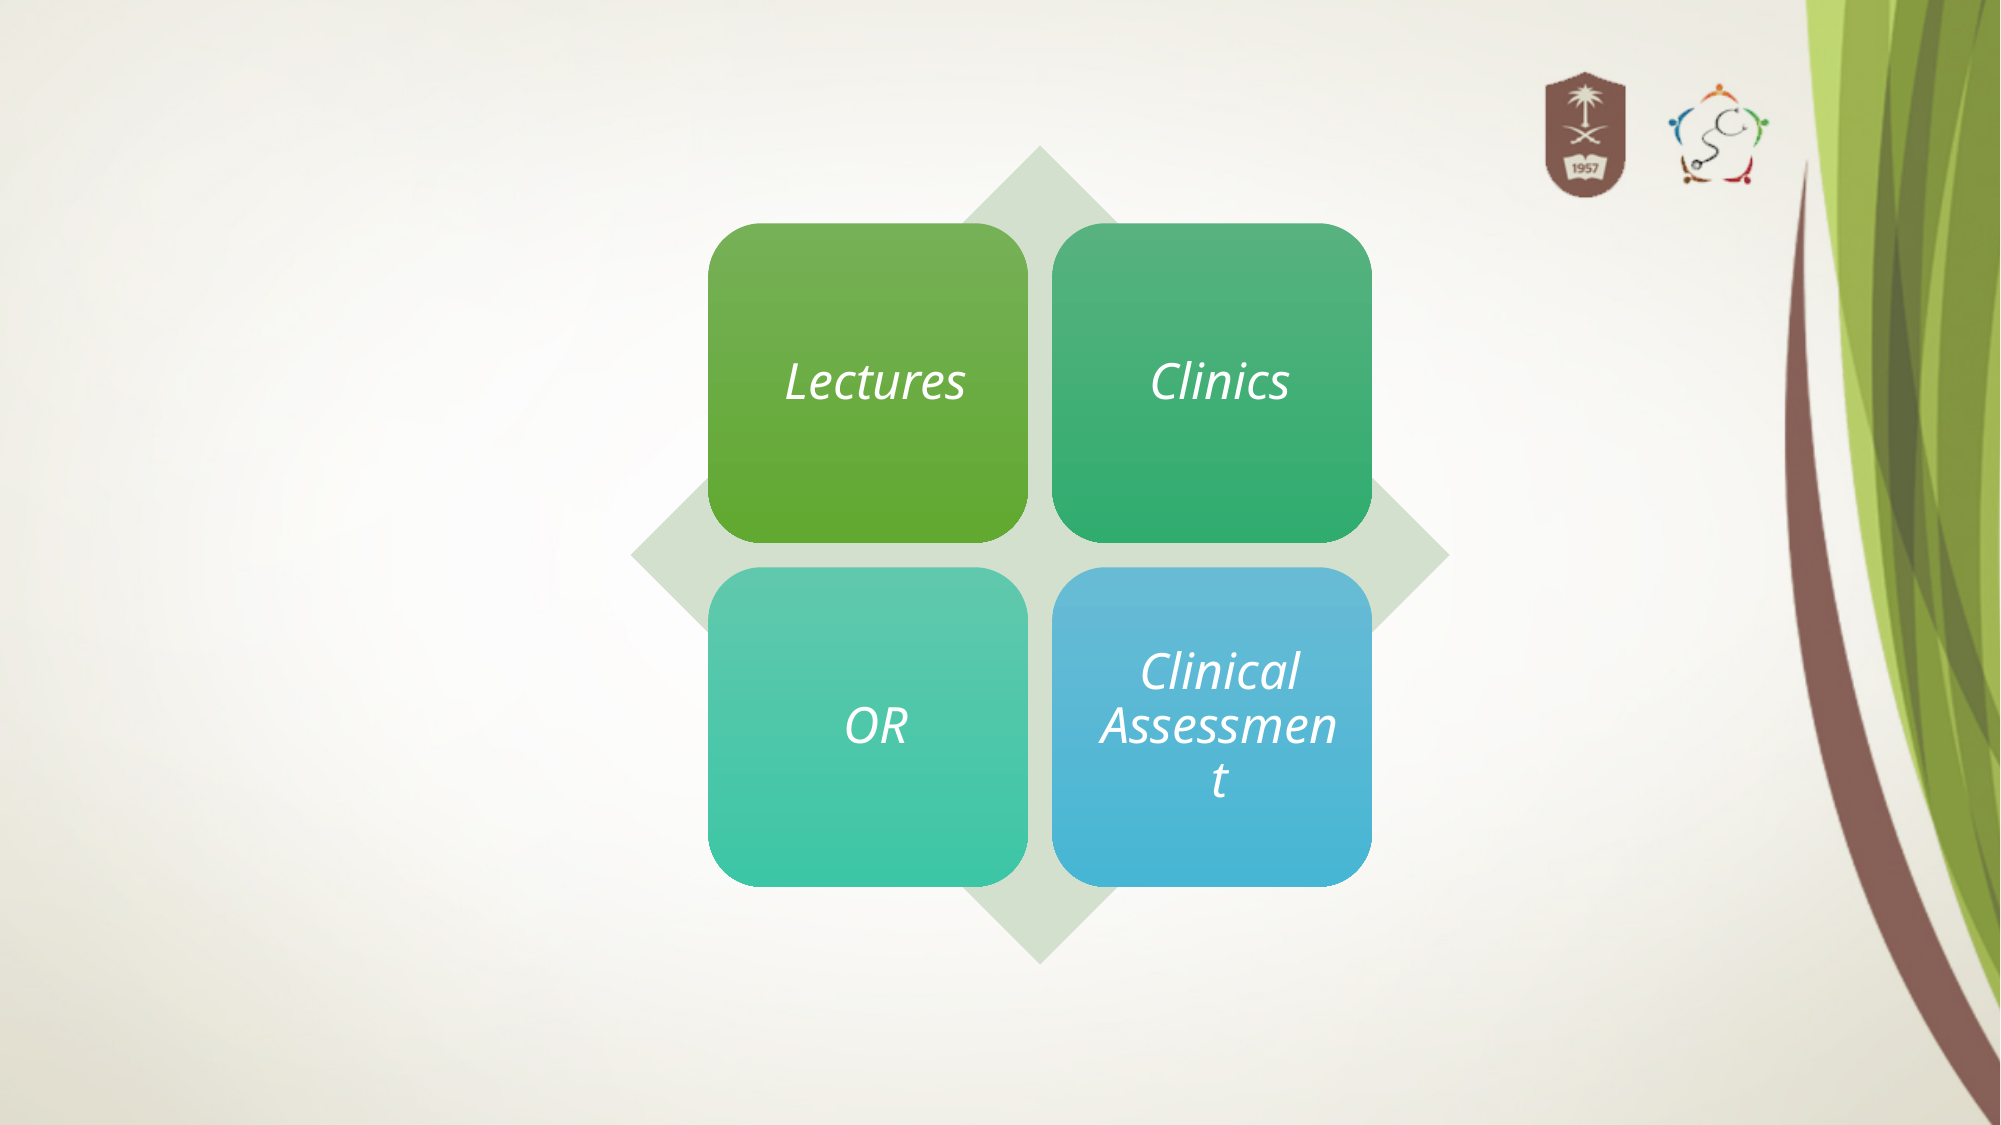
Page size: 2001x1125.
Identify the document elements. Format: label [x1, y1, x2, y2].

list [205, 145, 1875, 965]
picture [0, 0, 2001, 1125]
